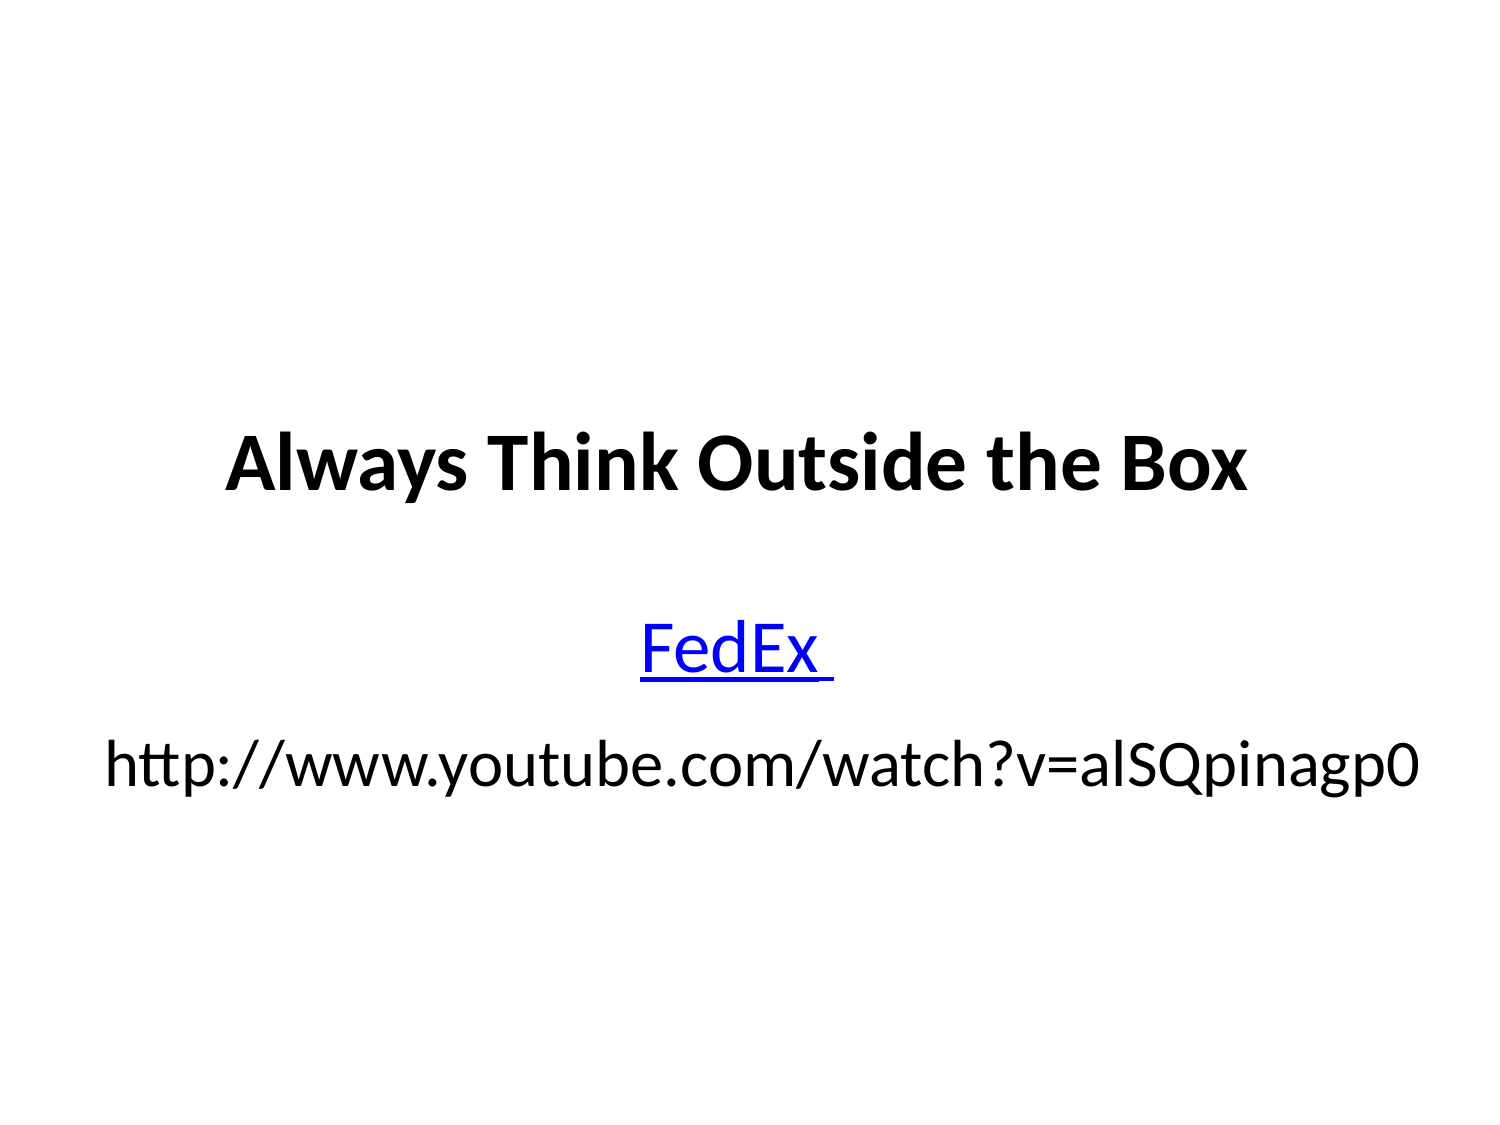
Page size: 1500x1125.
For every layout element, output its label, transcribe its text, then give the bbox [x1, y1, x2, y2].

text_box Always Think Outside the Box FedEx [62, 399, 1413, 695]
text_box http://www.youtube.com/watch?v=alSQpinagp0 [75, 712, 1450, 808]
